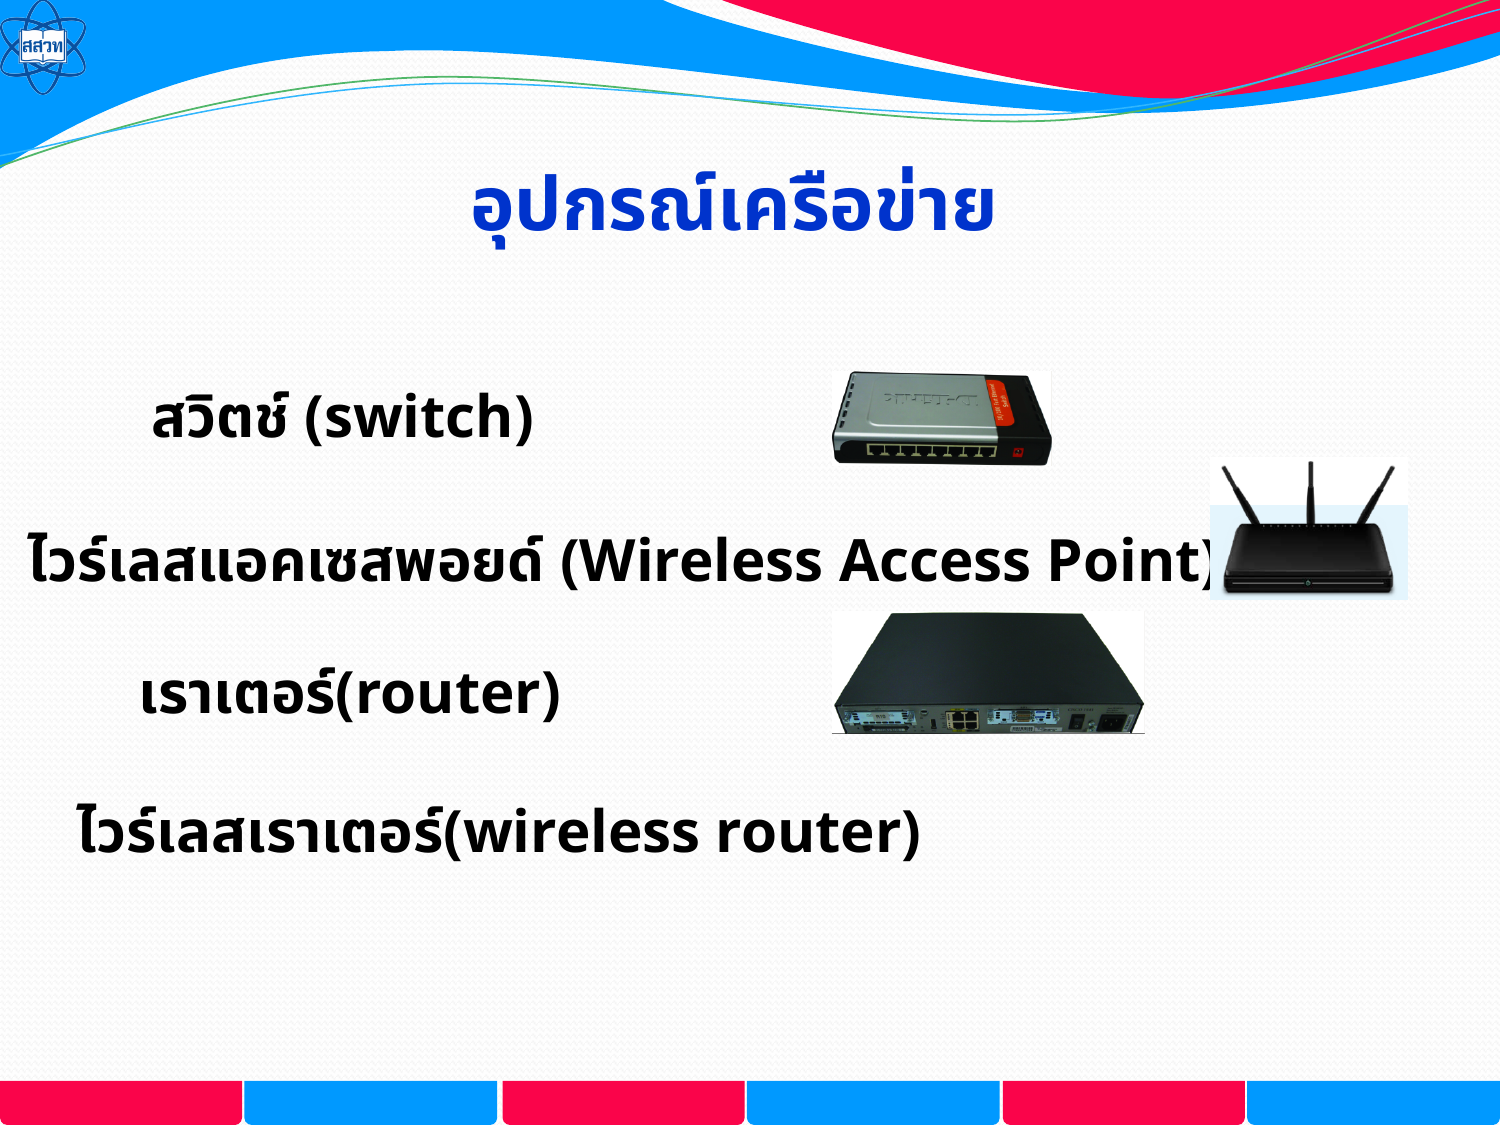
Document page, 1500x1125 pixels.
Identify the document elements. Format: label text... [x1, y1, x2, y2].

text_box ไวร์เลสแอคเซสพอยด์ (Wireless Access Point) [12, 515, 1203, 600]
text_box สวิตช์ (switch) [136, 371, 549, 457]
text_box อุปกรณ์เครือข่าย [455, 148, 1014, 253]
text_box เราเตอร์(router) [123, 648, 576, 733]
picture [832, 611, 1145, 735]
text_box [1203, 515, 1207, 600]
text_box ไวร์เลสเราเตอร์(wireless router) [61, 786, 937, 872]
picture [832, 371, 1052, 466]
picture [1210, 456, 1409, 600]
picture [0, 0, 86, 95]
